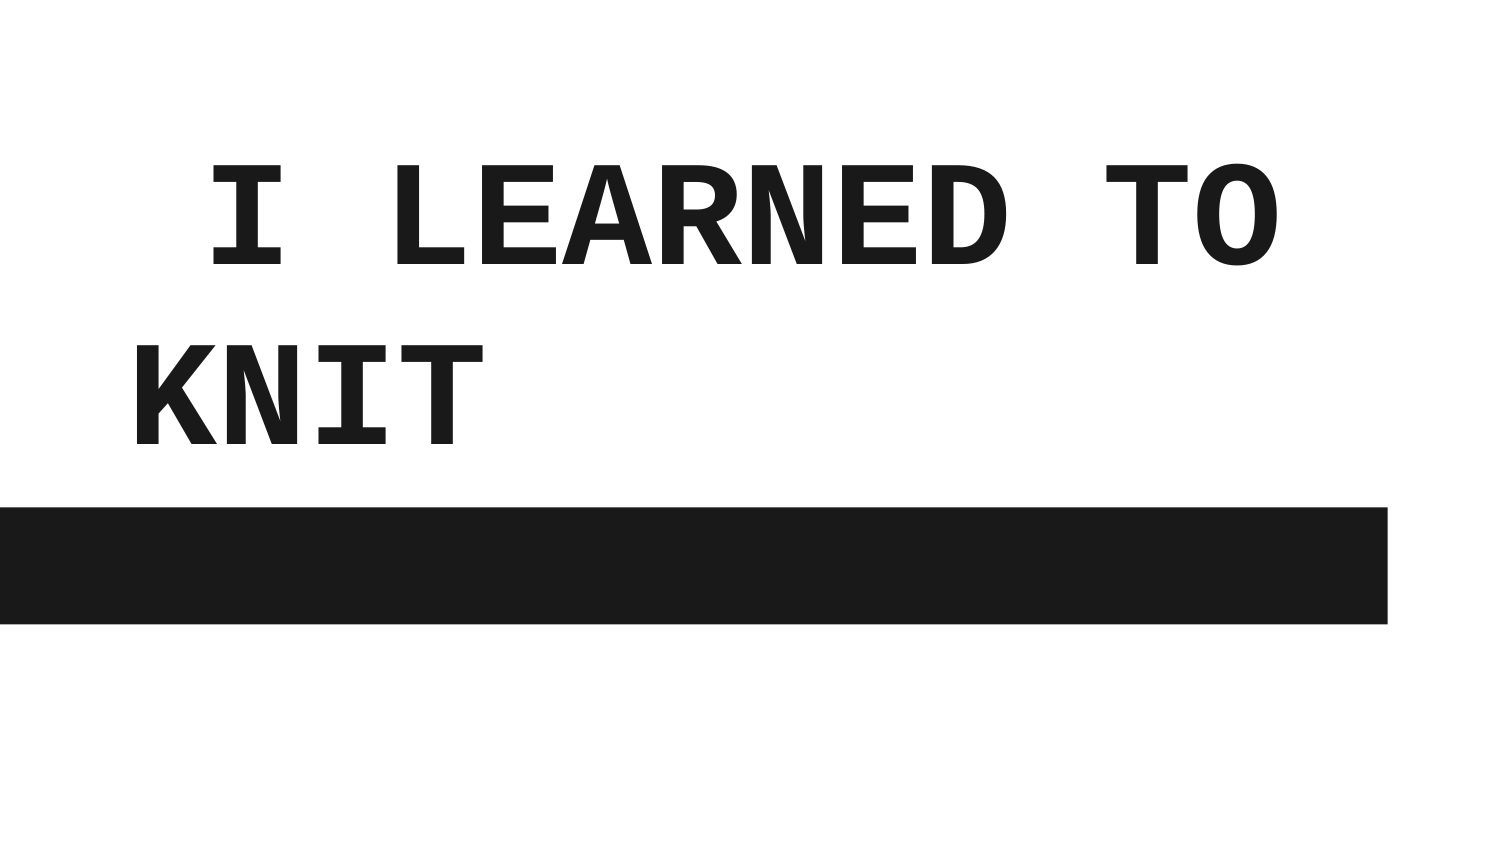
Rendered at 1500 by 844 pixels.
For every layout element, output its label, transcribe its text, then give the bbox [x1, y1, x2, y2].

title I LEARNED TO KNIT [112, 213, 1388, 490]
